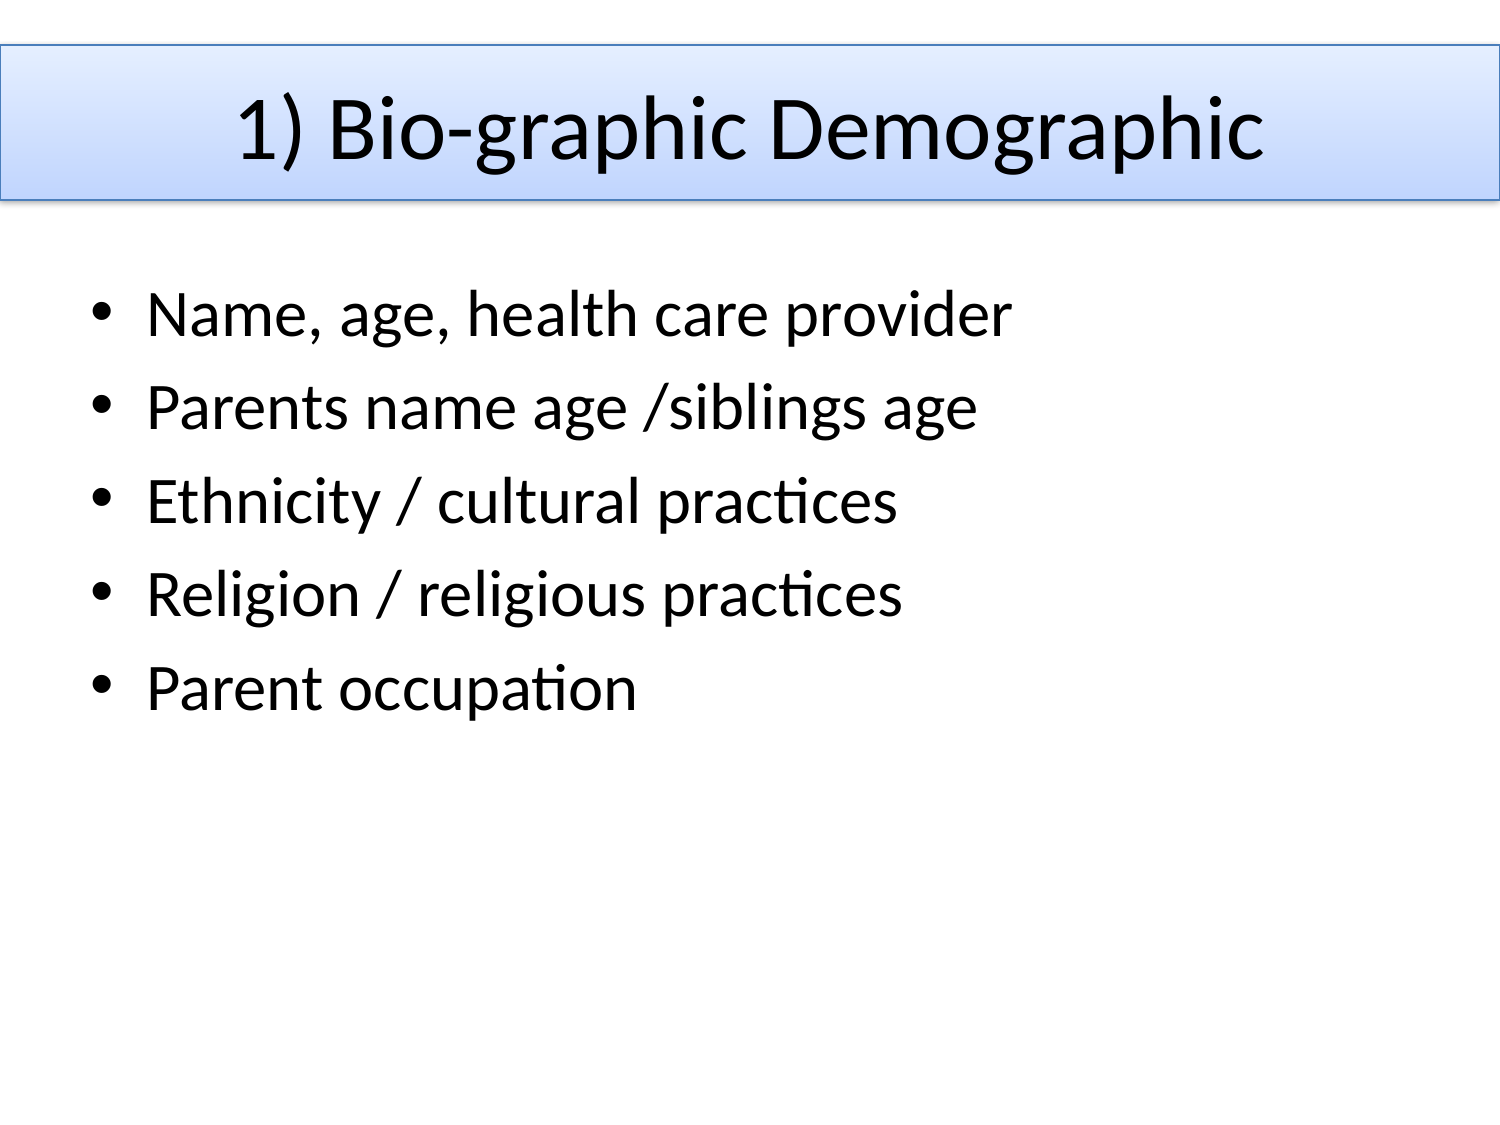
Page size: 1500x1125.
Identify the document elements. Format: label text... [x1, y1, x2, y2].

title 1) Bio-graphic Demographic [0, 44, 1500, 201]
list Name, age, health care provider Parents name age /siblings age Ethnicity / cultural practices Religion / religious practices Parent occupation [75, 262, 1425, 750]
